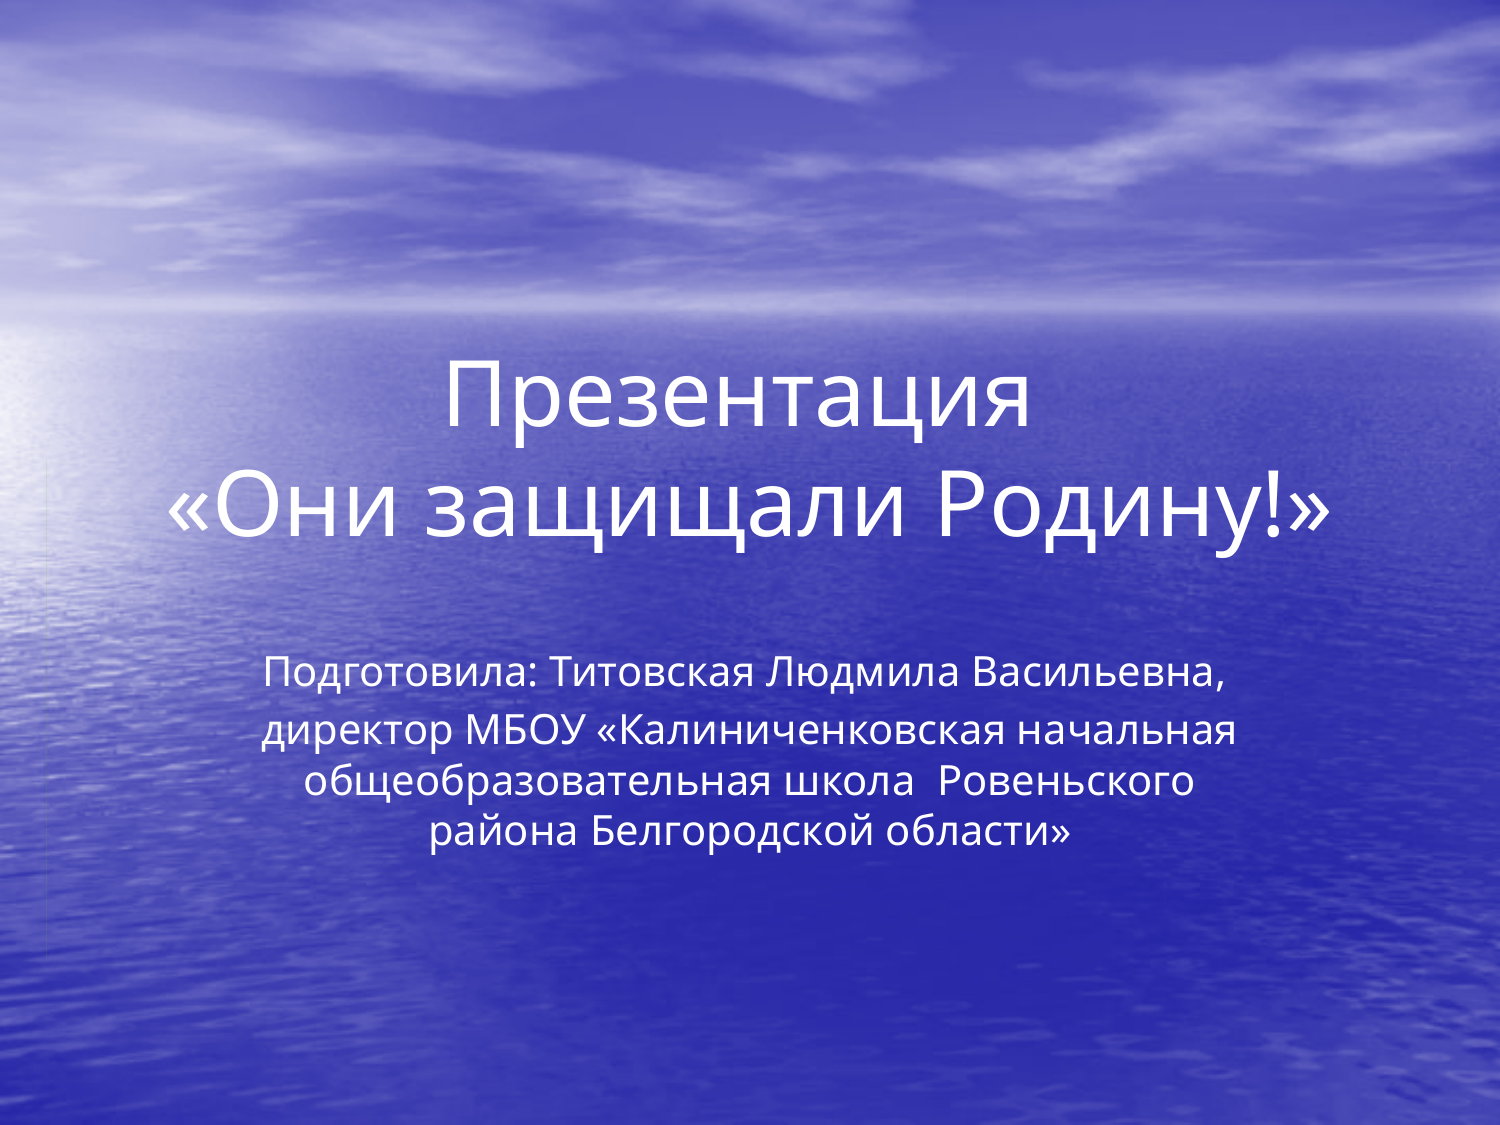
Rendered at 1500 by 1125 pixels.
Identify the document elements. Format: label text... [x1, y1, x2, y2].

title Презентация «Они защищали Родину!» [112, 200, 1388, 563]
subtitle Подготовила: Титовская Людмила Васильевна, директор МБОУ «Калиниченковская начальная общеобразовательная школа Ровеньского района Белгородской области» [225, 637, 1275, 900]
